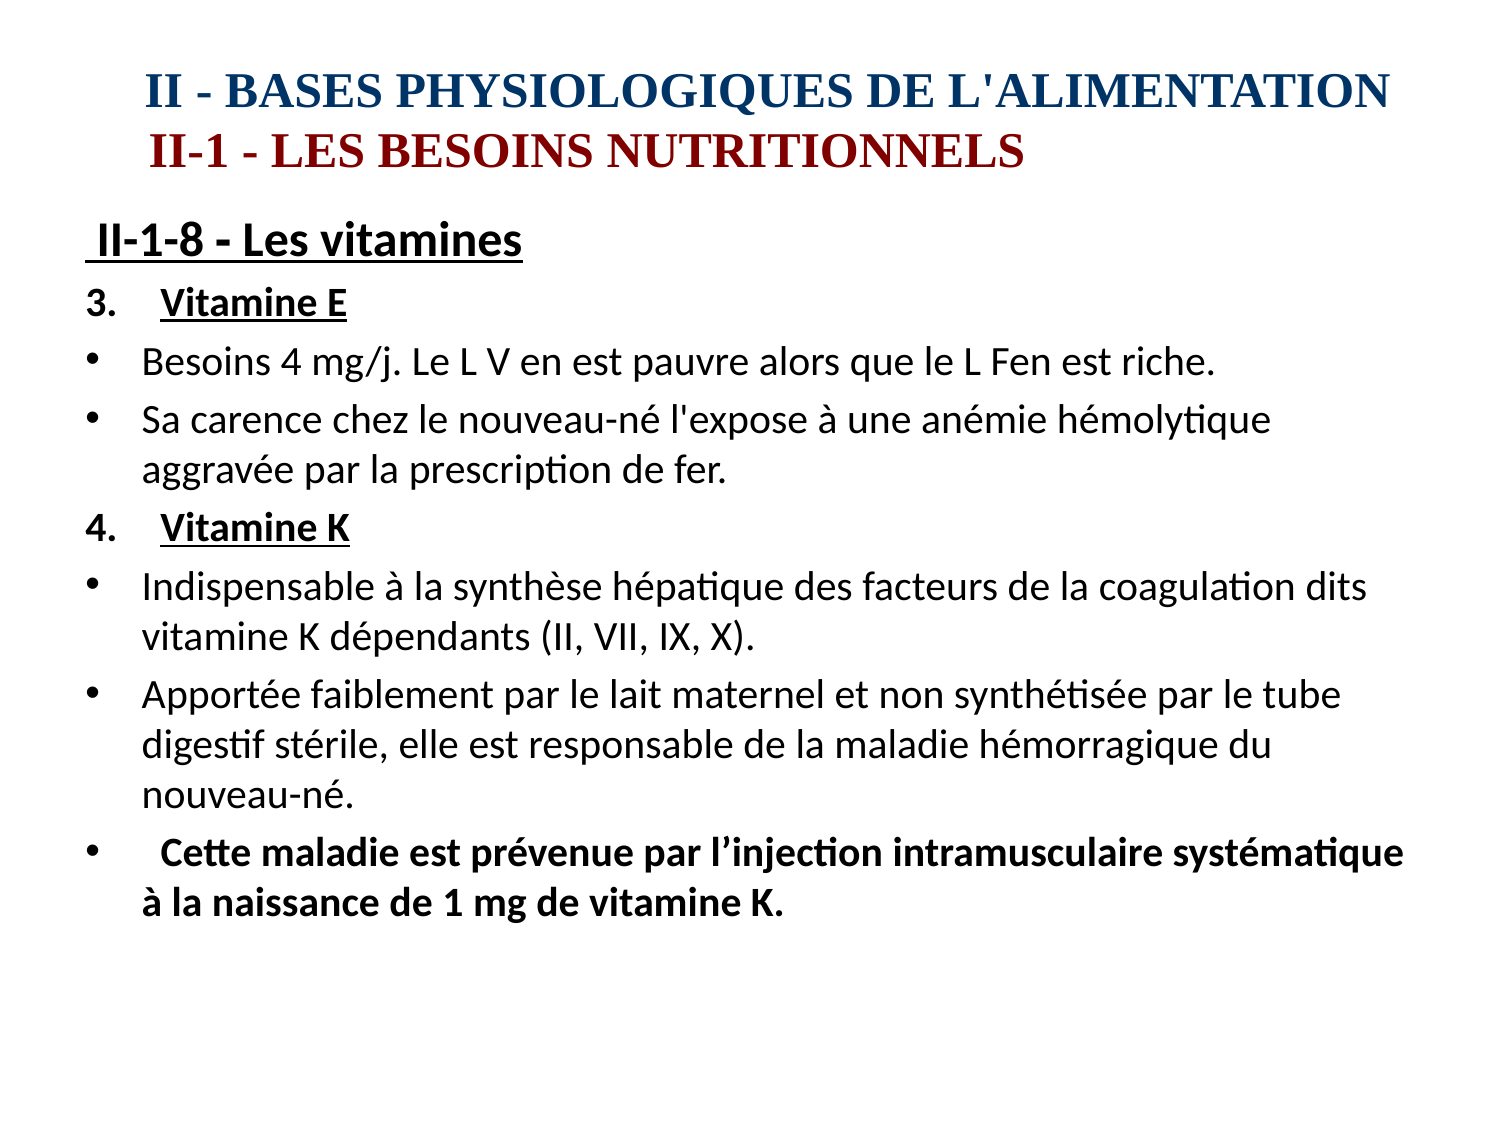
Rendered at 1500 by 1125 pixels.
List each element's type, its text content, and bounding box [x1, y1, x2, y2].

title II ‑ BASES PHYSIOLOGIQUES DE L'ALIMENTATION II-1 ‑ LES BESOINS NUTRITIONNELS [58, 23, 1409, 212]
list II-1-8 ‑ Les vitamines Vitamine E Besoins 4 mg/j. Le L V en est pauvre alors que le L Fen est riche. Sa carence chez le nouveau-né l'expose à une anémie hémolytique aggravée par la prescription de fer. Vitamine K Indispensable à la synthèse hépatique des facteurs de la coagulation dits vitamine K dépendants (II, VII, IX, X). Apportée faiblement par le lait maternel et non synthétisée par le tube digestif stérile, elle est responsable de la maladie hémorragique du nouveau-né. Cette maladie est prévenue par l’injection intramusculaire systématique à la naissance de 1 mg de vitamine K. [70, 198, 1421, 1055]
